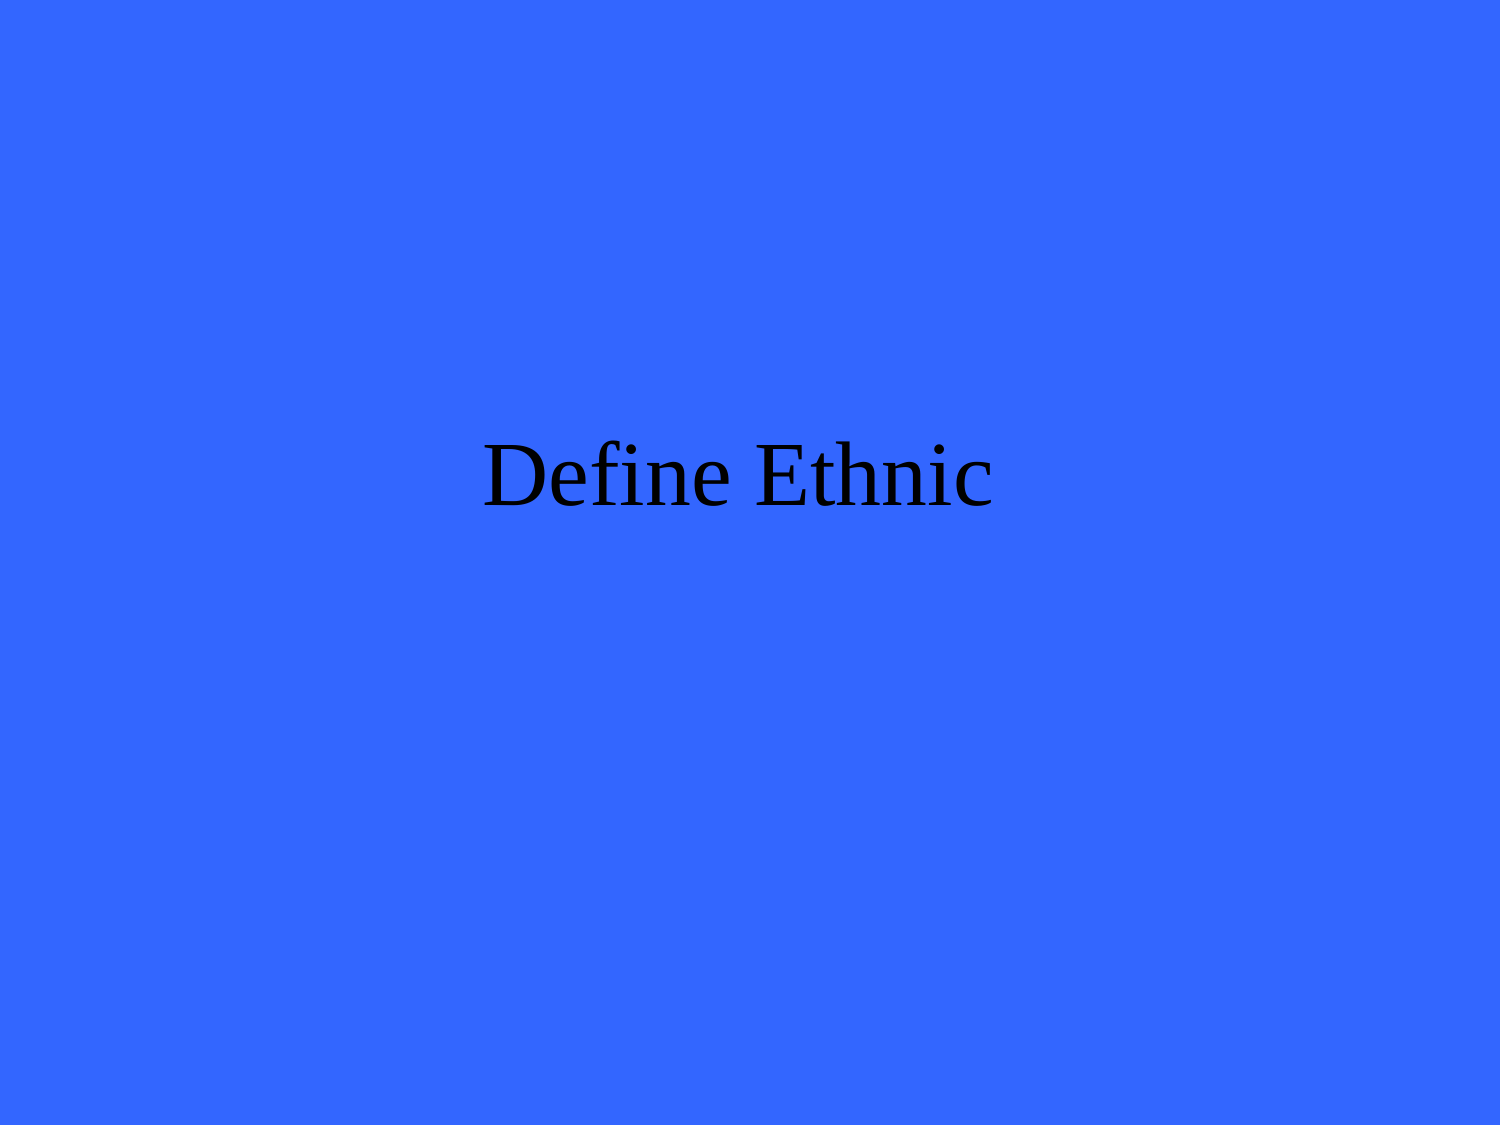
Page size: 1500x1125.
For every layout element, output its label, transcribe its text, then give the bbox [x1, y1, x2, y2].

title Define Ethnic [112, 375, 1388, 563]
